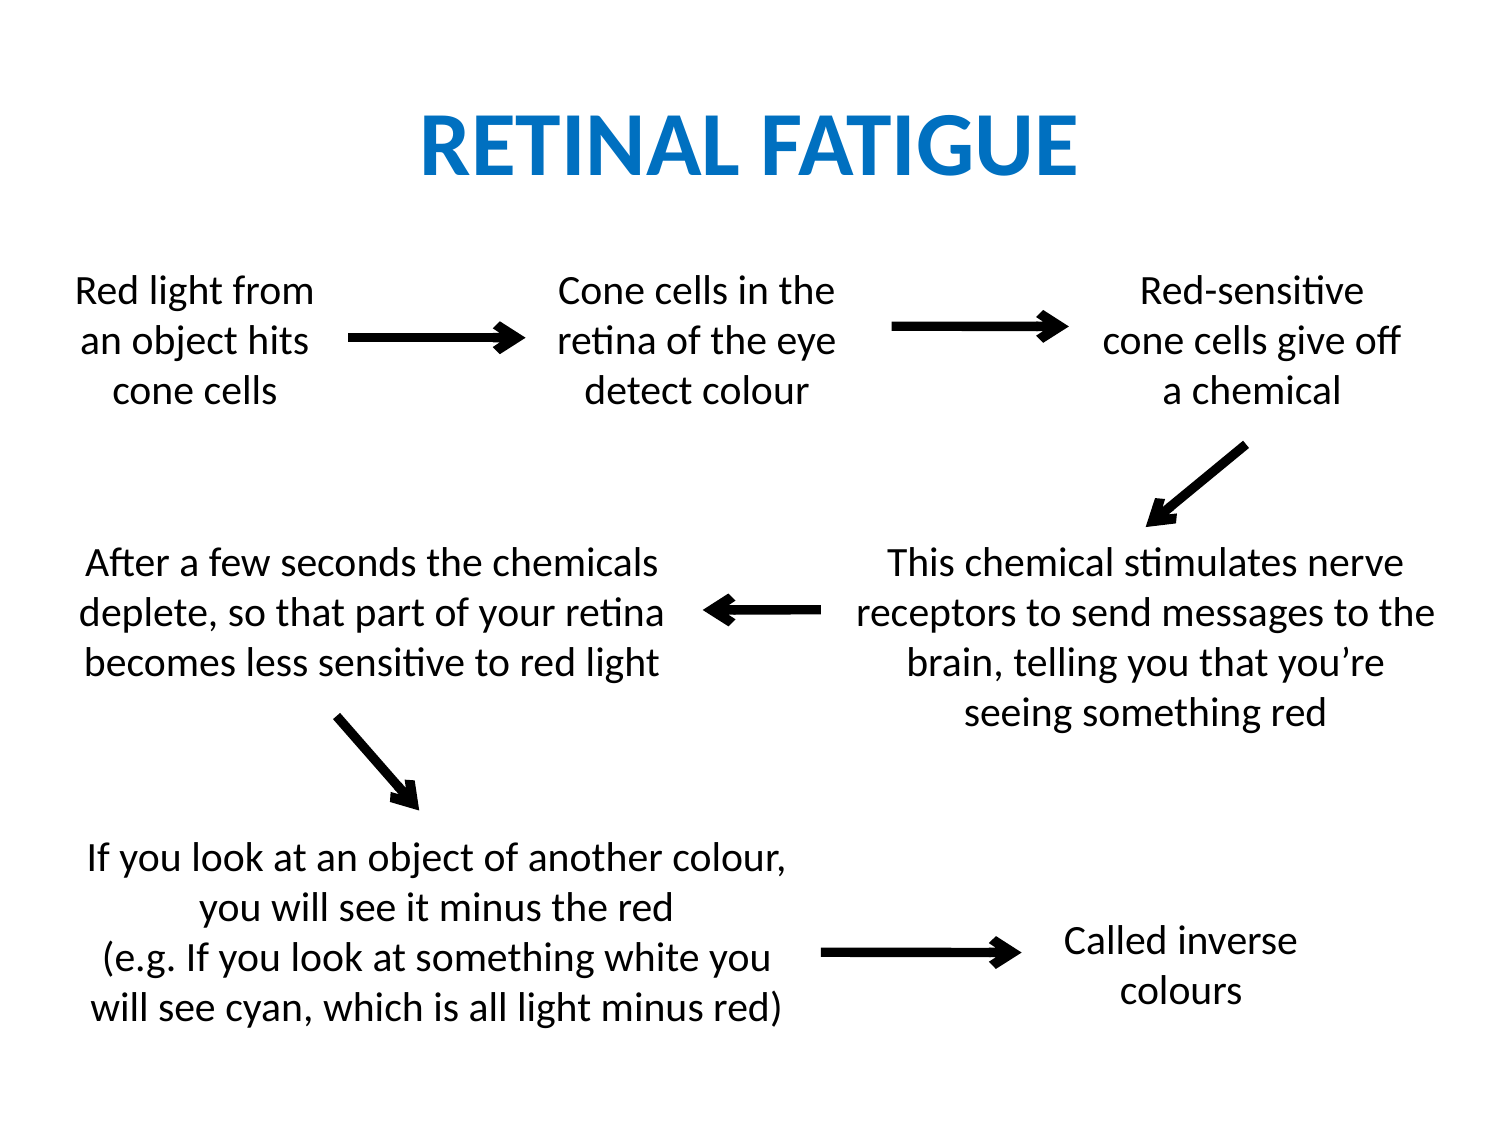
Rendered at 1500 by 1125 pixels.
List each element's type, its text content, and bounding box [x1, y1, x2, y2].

text_box Red light from an object hits cone cells [41, 255, 349, 421]
title RETINAL FATIGUE [75, 45, 1425, 233]
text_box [1145, 444, 1247, 528]
text_box This chemical stimulates nerve receptors to send messages to the brain, telling you that you’re seeing something red [832, 527, 1459, 742]
text_box If you look at an object of another colour, you will see it minus the red (e.g. If you look at something white you will see cyan, which is all light minus red) [64, 822, 809, 1038]
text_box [330, 721, 426, 805]
text_box Called inverse colours [1033, 905, 1329, 1020]
text_box Cone cells in the retina of the eye detect colour [525, 255, 869, 421]
text_box After a few seconds the chemicals deplete, so that part of your retina becomes less sensitive to red light [41, 527, 703, 692]
text_box Red-sensitive cone cells give off a chemical [1080, 255, 1424, 421]
